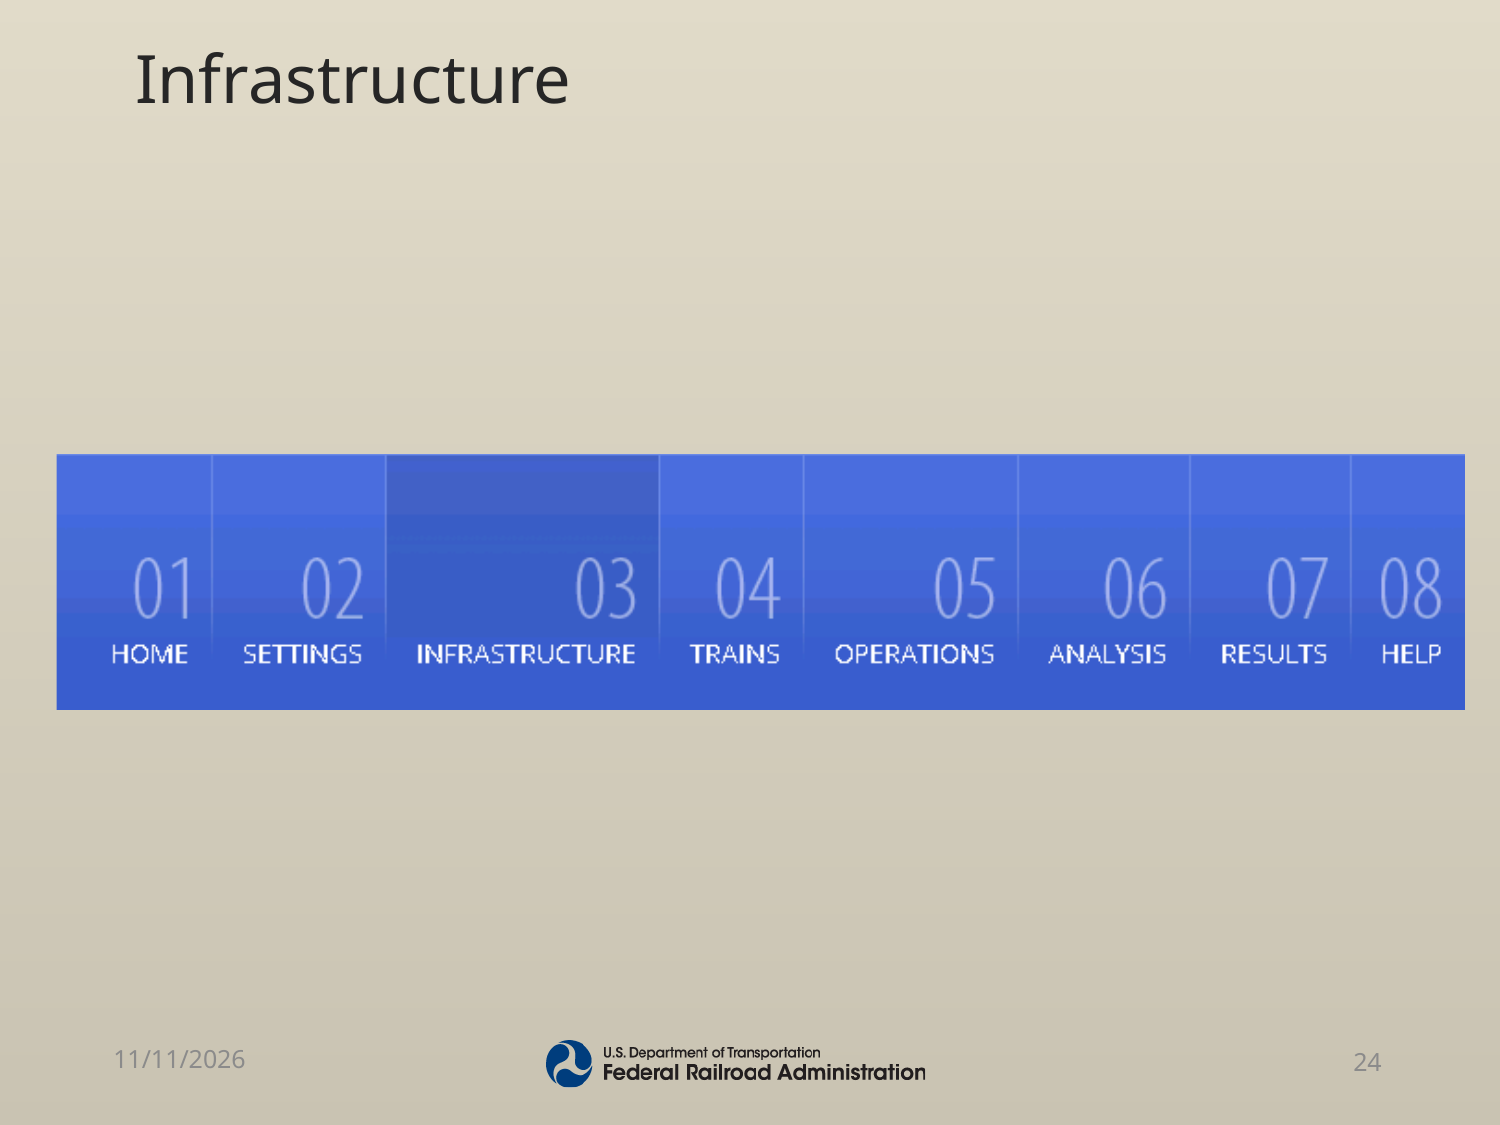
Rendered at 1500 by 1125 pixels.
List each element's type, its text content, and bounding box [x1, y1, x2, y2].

slide_number 24 [1059, 1033, 1397, 1094]
title Infrastructure [120, 20, 1380, 145]
picture [526, 1035, 926, 1088]
picture [56, 454, 1466, 710]
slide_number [98, 1030, 436, 1091]
